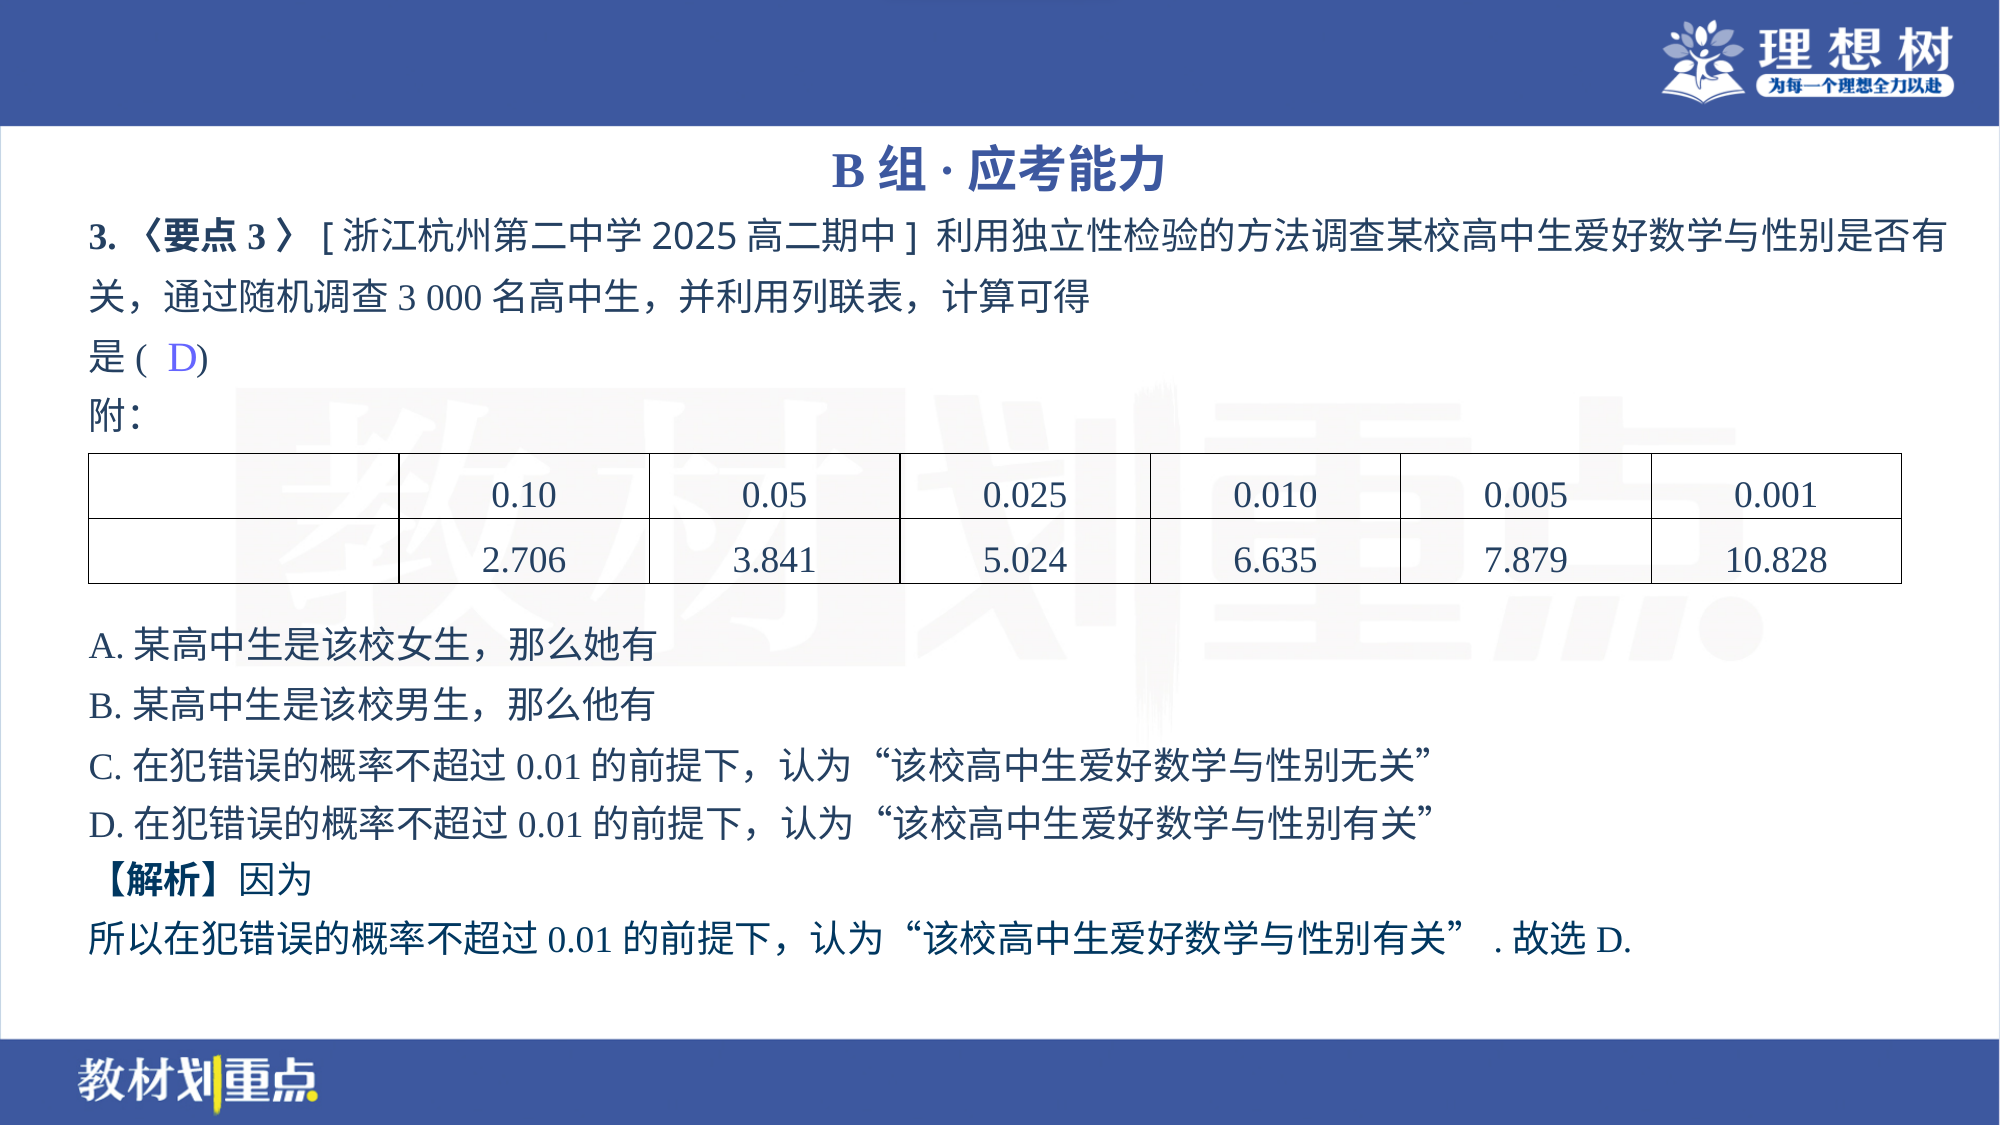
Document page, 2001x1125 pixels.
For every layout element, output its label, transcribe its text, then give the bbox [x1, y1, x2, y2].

picture [0, 0, 2000, 1125]
text_box D [152, 328, 213, 378]
text_box B组·应考能力 [88, 135, 1911, 196]
